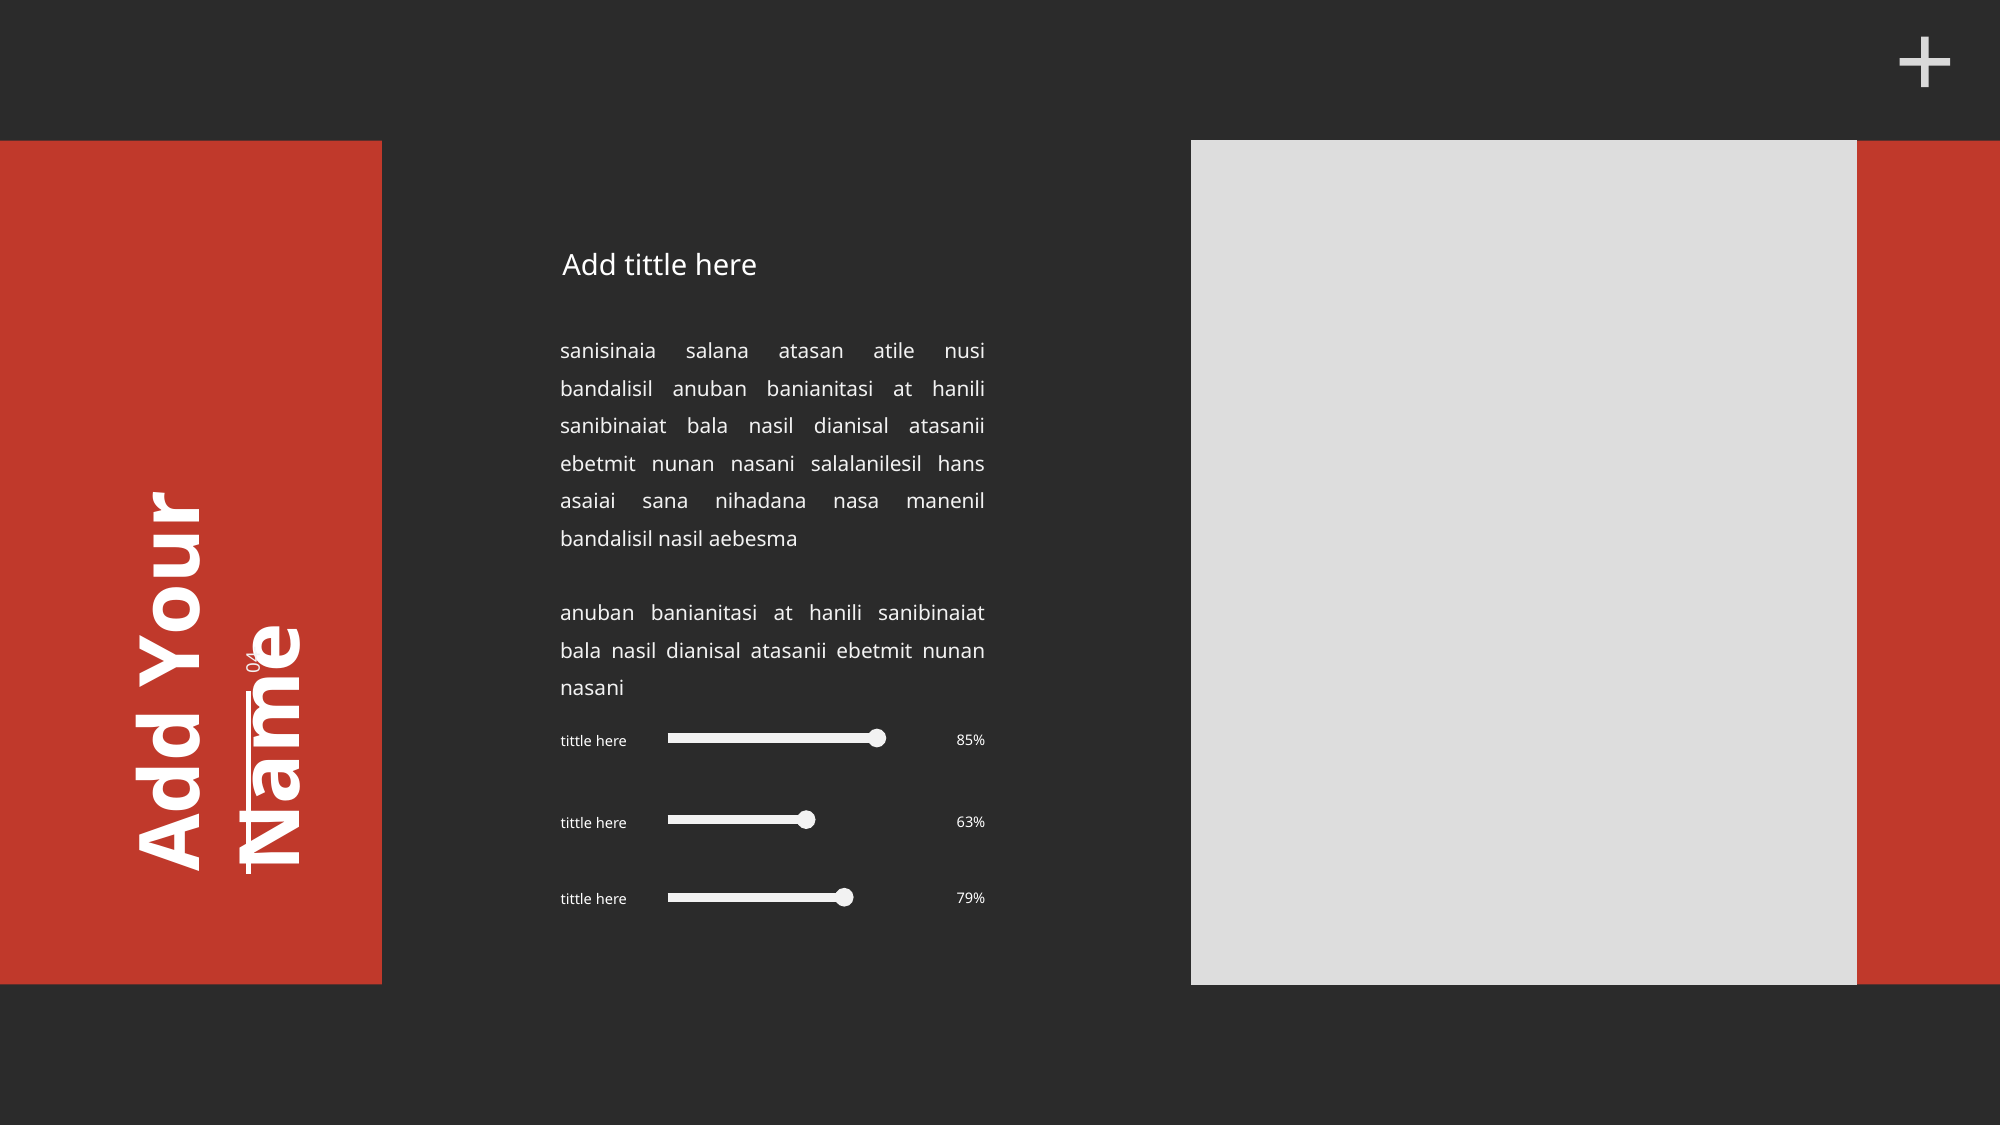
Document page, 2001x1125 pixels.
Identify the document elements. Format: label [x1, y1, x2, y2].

picture [1191, 140, 1856, 985]
text_box [545, 714, 1000, 913]
text_box [0, 630, 383, 985]
text_box [1899, 36, 1951, 88]
text_box [0, 470, 525, 630]
text_box [0, 140, 383, 470]
text_box [1856, 140, 2000, 985]
text_box [545, 238, 1000, 633]
